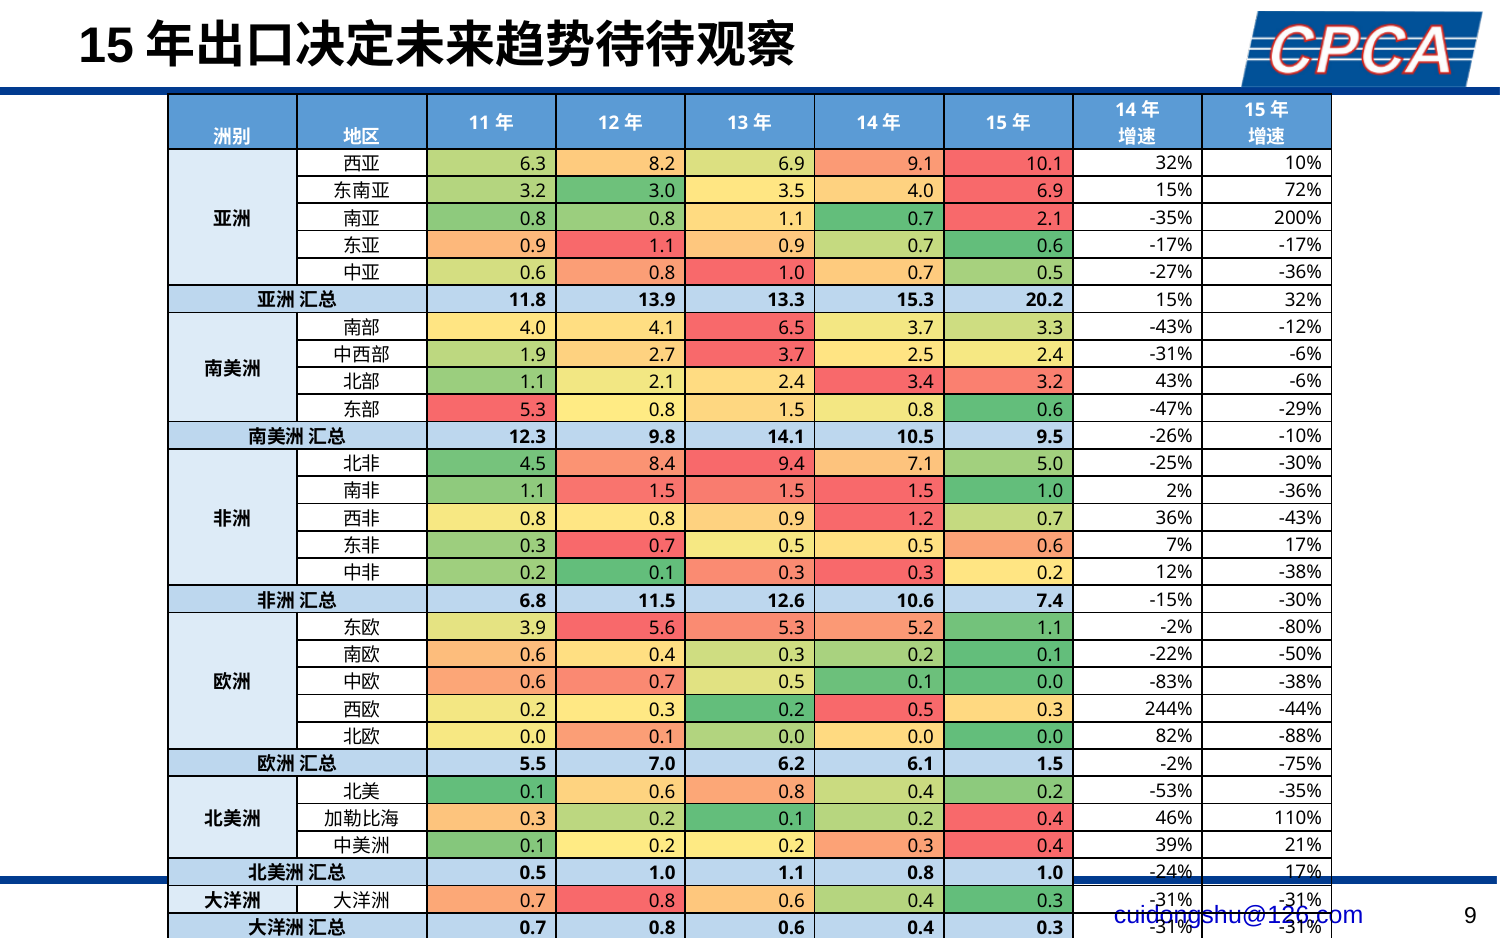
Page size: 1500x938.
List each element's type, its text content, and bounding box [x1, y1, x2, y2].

table_cell 1.5 [557, 477, 684, 503]
table_cell 0.1 [557, 723, 684, 748]
table_cell 中亚 [298, 259, 426, 284]
table_cell -31% [1074, 886, 1201, 912]
slide_number 9 [1425, 890, 1492, 938]
table_header 14年 增速 [1074, 95, 1201, 148]
table_header 13年 [686, 95, 814, 148]
table_cell 7% [1074, 532, 1201, 557]
table_cell 0.3 [557, 695, 684, 721]
table_cell 15% [1074, 177, 1201, 202]
table_header 11年 [428, 95, 555, 148]
title 15年出口决定未来趋势待待观察 [63, 9, 1211, 76]
table_cell -50% [1203, 641, 1331, 666]
table_cell 1.5 [686, 395, 814, 421]
table_cell 0.1 [428, 832, 555, 857]
table_cell 1.0 [557, 859, 684, 885]
table_cell 0.1 [686, 804, 814, 830]
table_cell -12% [1203, 313, 1331, 339]
table_header 地区 [298, 95, 426, 148]
table_cell -22% [1074, 641, 1201, 666]
table_cell 1.2 [815, 504, 943, 530]
table_cell 5.5 [428, 750, 555, 775]
table_cell -35% [1074, 204, 1201, 230]
table_cell 0.6 [686, 914, 814, 938]
table_cell 7.1 [815, 450, 943, 475]
table_cell 北美洲 汇总 [169, 859, 426, 885]
table_cell 72% [1203, 177, 1331, 202]
table_cell 200% [1203, 204, 1331, 230]
table_cell 0.2 [428, 695, 555, 721]
table_header 12年 [557, 95, 684, 148]
table_cell 12% [1074, 559, 1201, 584]
table_cell 3.9 [428, 613, 555, 639]
table_cell 0.8 [557, 914, 684, 938]
table_cell 0.8 [428, 504, 555, 530]
table_cell 0.5 [686, 668, 814, 694]
table_cell 46% [1074, 804, 1201, 830]
table_cell 大洋洲 [298, 886, 426, 912]
table_cell 东南亚 [298, 177, 426, 202]
table_cell 0.0 [945, 723, 1072, 748]
table_cell 0.2 [428, 559, 555, 584]
table_cell 0.4 [945, 804, 1072, 830]
table_cell 0.8 [557, 886, 684, 912]
table_cell 0.9 [428, 231, 555, 257]
table_cell 1.1 [428, 368, 555, 393]
table_cell 0.5 [428, 859, 555, 885]
table_header 15年 增速 [1203, 95, 1331, 148]
table_cell 5.2 [815, 613, 943, 639]
table_cell 9.5 [945, 422, 1072, 448]
table_cell 0.9 [686, 231, 814, 257]
table_cell 3.4 [815, 368, 943, 393]
table_cell -15% [1074, 586, 1201, 612]
table_cell -26% [1074, 422, 1201, 448]
table_cell 0.0 [686, 723, 814, 748]
table_header 15年 [945, 95, 1072, 148]
table_cell 3.5 [686, 177, 814, 202]
table_cell 0.3 [428, 804, 555, 830]
table_cell 3.3 [945, 313, 1072, 339]
table_cell 0.2 [686, 832, 814, 857]
table_cell 7.0 [557, 750, 684, 775]
table_cell 0.6 [945, 532, 1072, 557]
table_cell 0.8 [557, 395, 684, 421]
table_cell 32% [1074, 150, 1201, 175]
table_cell 6.8 [428, 586, 555, 612]
table_cell 2.1 [945, 204, 1072, 230]
table_cell 9.4 [686, 450, 814, 475]
table_cell -25% [1074, 450, 1201, 475]
table_cell 东非 [298, 532, 426, 557]
table_cell 0.3 [945, 886, 1072, 912]
table_cell 0.2 [945, 777, 1072, 803]
table_cell 北部 [298, 368, 426, 393]
table_cell 0.8 [428, 204, 555, 230]
table_cell 0.7 [815, 259, 943, 284]
table_cell 0.4 [815, 777, 943, 803]
table_cell 中欧 [298, 668, 426, 694]
table_cell 1.1 [428, 477, 555, 503]
table_cell 10% [1203, 150, 1331, 175]
table_cell 3.0 [557, 177, 684, 202]
table_cell 0.9 [686, 504, 814, 530]
table_cell 0.7 [557, 532, 684, 557]
table_cell 1.5 [945, 750, 1072, 775]
table_cell 0.7 [945, 504, 1072, 530]
table_cell -47% [1074, 395, 1201, 421]
table_cell 北非 [298, 450, 426, 475]
table_cell 4.5 [428, 450, 555, 475]
table_cell 14.1 [686, 422, 814, 448]
table_cell 7.4 [945, 586, 1072, 612]
table_cell -43% [1074, 313, 1201, 339]
table_cell 2.4 [686, 368, 814, 393]
table_cell -53% [1074, 777, 1201, 803]
table_cell 2.5 [815, 341, 943, 366]
table_cell 12.6 [686, 586, 814, 612]
table_cell 0.2 [557, 832, 684, 857]
table_cell 0.6 [428, 641, 555, 666]
table_cell 17% [1203, 859, 1331, 885]
table_cell -30% [1203, 450, 1331, 475]
table_cell 北美 [298, 777, 426, 803]
table_cell 17% [1203, 532, 1331, 557]
table_cell 0.1 [557, 559, 684, 584]
table_cell 0.3 [686, 641, 814, 666]
table_cell 6.9 [686, 150, 814, 175]
table_cell 12.3 [428, 422, 555, 448]
table_cell 15.3 [815, 286, 943, 312]
table_cell 东部 [298, 395, 426, 421]
table_cell 1.5 [815, 477, 943, 503]
table_cell -83% [1074, 668, 1201, 694]
table_cell 82% [1074, 723, 1201, 748]
table_cell 0.3 [686, 559, 814, 584]
table_cell 0.6 [686, 886, 814, 912]
table_cell -44% [1203, 695, 1331, 721]
table_cell 中非 [298, 559, 426, 584]
table_cell 0.3 [815, 559, 943, 584]
table_cell 1.1 [557, 231, 684, 257]
table_cell 0.2 [945, 559, 1072, 584]
table_cell 4.0 [428, 313, 555, 339]
table_cell 大洋洲 汇总 [169, 914, 426, 938]
table_cell 3.7 [686, 341, 814, 366]
table_cell 4.0 [815, 177, 943, 202]
table_cell 中美洲 [298, 832, 426, 857]
table_cell 20.2 [945, 286, 1072, 312]
table_cell 0.4 [557, 641, 684, 666]
table_cell 6.9 [945, 177, 1072, 202]
table_cell 欧洲 汇总 [169, 750, 426, 775]
table_cell 0.4 [815, 914, 943, 938]
table_cell 0.2 [686, 695, 814, 721]
table_cell -35% [1203, 777, 1331, 803]
table_cell 10.6 [815, 586, 943, 612]
table_cell 8.2 [557, 150, 684, 175]
table_cell 11.5 [557, 586, 684, 612]
table_cell 6.1 [815, 750, 943, 775]
table_cell 加勒比海 [298, 804, 426, 830]
table_cell 1.1 [945, 613, 1072, 639]
table_cell -31% [1203, 886, 1331, 912]
table_cell 东亚 [298, 231, 426, 257]
table_cell 大洋洲 [169, 886, 296, 912]
table_cell 5.3 [428, 395, 555, 421]
table_cell 0.1 [945, 641, 1072, 666]
table_cell 非洲 [169, 450, 296, 584]
table_cell 西非 [298, 504, 426, 530]
table_cell 0.2 [815, 641, 943, 666]
table_cell 244% [1074, 695, 1201, 721]
table_cell 0.4 [815, 886, 943, 912]
table_cell 6.2 [686, 750, 814, 775]
table_cell -2% [1074, 750, 1201, 775]
table_cell -27% [1074, 259, 1201, 284]
table_cell -38% [1203, 559, 1331, 584]
table_cell 39% [1074, 832, 1201, 857]
table_cell 9.8 [557, 422, 684, 448]
table_cell 0.5 [945, 259, 1072, 284]
table_cell -17% [1074, 231, 1201, 257]
table_cell 0.1 [428, 777, 555, 803]
table_cell 13.9 [557, 286, 684, 312]
table_cell -30% [1203, 586, 1331, 612]
table_cell 北欧 [298, 723, 426, 748]
table_cell 北美洲 [169, 777, 296, 857]
table_cell 中西部 [298, 341, 426, 366]
table_cell 0.0 [945, 668, 1072, 694]
table_cell 0.1 [815, 668, 943, 694]
table_cell -75% [1203, 750, 1331, 775]
table_cell 11.8 [428, 286, 555, 312]
table_cell 0.8 [686, 777, 814, 803]
table_cell 2.7 [557, 341, 684, 366]
table_cell -36% [1203, 477, 1331, 503]
table_cell 亚洲 汇总 [169, 286, 426, 312]
table_cell 1.1 [686, 859, 814, 885]
table_cell -24% [1074, 859, 1201, 885]
table_cell 6.3 [428, 150, 555, 175]
table_cell 0.5 [815, 532, 943, 557]
table_cell 0.7 [428, 886, 555, 912]
table_cell 3.2 [428, 177, 555, 202]
table_cell 0.4 [945, 832, 1072, 857]
table_cell 0.8 [557, 204, 684, 230]
table_cell 13.3 [686, 286, 814, 312]
table_cell -36% [1203, 259, 1331, 284]
table_cell 0.7 [428, 914, 555, 938]
table_cell -80% [1203, 613, 1331, 639]
table_header 14年 [815, 95, 943, 148]
table_cell 西亚 [298, 150, 426, 175]
table_cell 0.6 [945, 395, 1072, 421]
table_cell -38% [1203, 668, 1331, 694]
table_cell 43% [1074, 368, 1201, 393]
picture [1332, 876, 1497, 884]
table_cell 西欧 [298, 695, 426, 721]
table_cell 36% [1074, 504, 1201, 530]
table_cell 21% [1203, 832, 1331, 857]
table_cell 1.1 [686, 204, 814, 230]
table_cell 1.0 [945, 477, 1072, 503]
table_cell 1.0 [945, 859, 1072, 885]
table_cell 0.0 [428, 723, 555, 748]
table_cell 0.3 [945, 914, 1072, 938]
table_cell 0.2 [557, 804, 684, 830]
table_cell 0.0 [815, 723, 943, 748]
table_cell 南美洲 [169, 313, 296, 421]
table_cell 0.6 [428, 668, 555, 694]
table_cell 0.8 [815, 395, 943, 421]
table_cell 3.2 [945, 368, 1072, 393]
table_cell 0.3 [945, 695, 1072, 721]
table_cell 10.1 [945, 150, 1072, 175]
table_cell 10.5 [815, 422, 943, 448]
table_cell 32% [1203, 286, 1331, 312]
table_cell 15% [1074, 286, 1201, 312]
table_cell 5.6 [557, 613, 684, 639]
table_cell -31% [1074, 341, 1201, 366]
table_cell 5.3 [686, 613, 814, 639]
table_cell 非洲 汇总 [169, 586, 426, 612]
table_cell 南亚 [298, 204, 426, 230]
table_cell 0.2 [815, 804, 943, 830]
table_cell 0.8 [815, 859, 943, 885]
table_cell -43% [1203, 504, 1331, 530]
table_cell 4.1 [557, 313, 684, 339]
table_cell 1.0 [686, 259, 814, 284]
table_cell 0.7 [557, 668, 684, 694]
table_cell 9.1 [815, 150, 943, 175]
table_cell 0.7 [815, 204, 943, 230]
table_cell 3.7 [815, 313, 943, 339]
table_cell 2% [1074, 477, 1201, 503]
picture [0, 11, 1500, 95]
table_cell -6% [1203, 341, 1331, 366]
table_cell -31% [1074, 914, 1201, 938]
table_cell 欧洲 [169, 613, 296, 748]
table_cell 8.4 [557, 450, 684, 475]
table_cell -88% [1203, 723, 1331, 748]
table_cell -10% [1203, 422, 1331, 448]
table_cell 南欧 [298, 641, 426, 666]
table_cell 110% [1203, 804, 1331, 830]
table_cell 0.6 [428, 259, 555, 284]
table_cell -29% [1203, 395, 1331, 421]
table_cell 南部 [298, 313, 426, 339]
table_cell 南美洲 汇总 [169, 422, 426, 448]
table_cell 2.1 [557, 368, 684, 393]
table_cell 0.6 [945, 231, 1072, 257]
table_cell 东欧 [298, 613, 426, 639]
table_cell 1.5 [686, 477, 814, 503]
table_cell 0.6 [557, 777, 684, 803]
table_cell 2.4 [945, 341, 1072, 366]
table_cell -17% [1203, 231, 1331, 257]
picture [0, 876, 167, 884]
table_cell 6.5 [686, 313, 814, 339]
table_cell 0.8 [557, 504, 684, 530]
table_cell -31% [1203, 914, 1331, 938]
table_cell 0.3 [815, 832, 943, 857]
table_cell 0.5 [686, 532, 814, 557]
table_cell 南非 [298, 477, 426, 503]
table_cell 亚洲 [169, 150, 296, 284]
table_cell -6% [1203, 368, 1331, 393]
table_cell 0.3 [428, 532, 555, 557]
table_cell 0.5 [815, 695, 943, 721]
table_header 洲别 [169, 95, 296, 148]
table_cell 5.0 [945, 450, 1072, 475]
table_cell 0.8 [557, 259, 684, 284]
table_cell 1.9 [428, 341, 555, 366]
table_cell 0.7 [815, 231, 943, 257]
table_cell -2% [1074, 613, 1201, 639]
